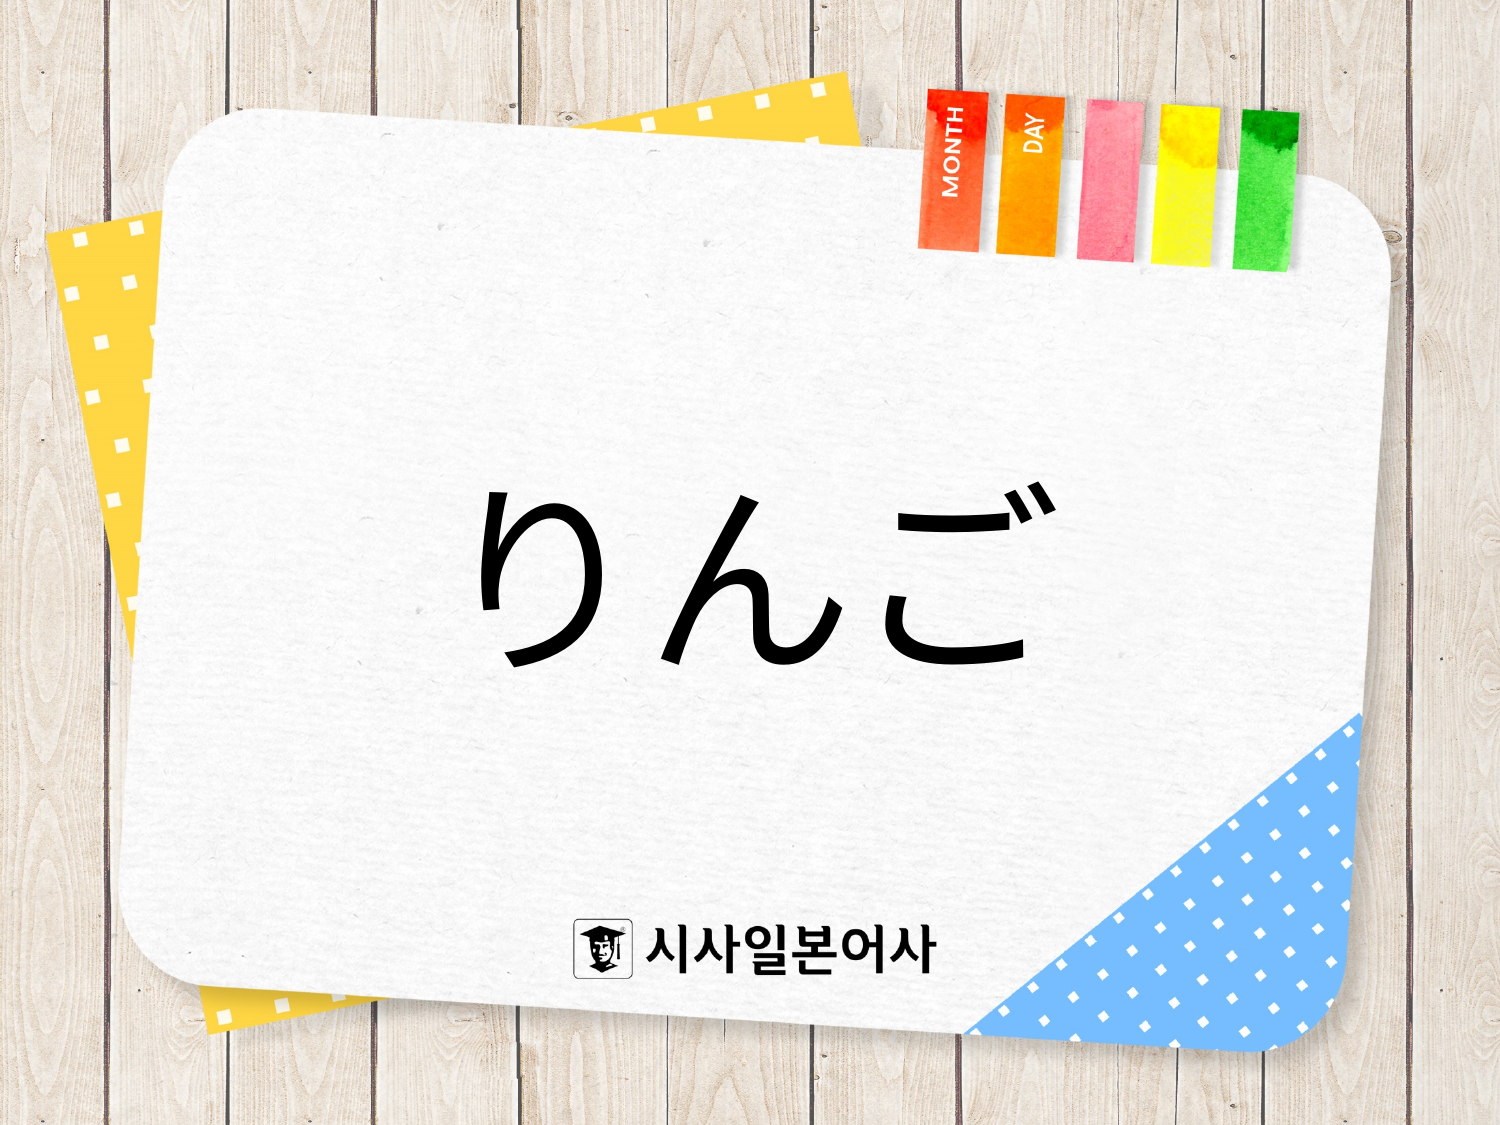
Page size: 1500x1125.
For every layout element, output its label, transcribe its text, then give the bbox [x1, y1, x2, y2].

picture [0, 0, 1500, 1125]
title りんご [75, 338, 1425, 811]
